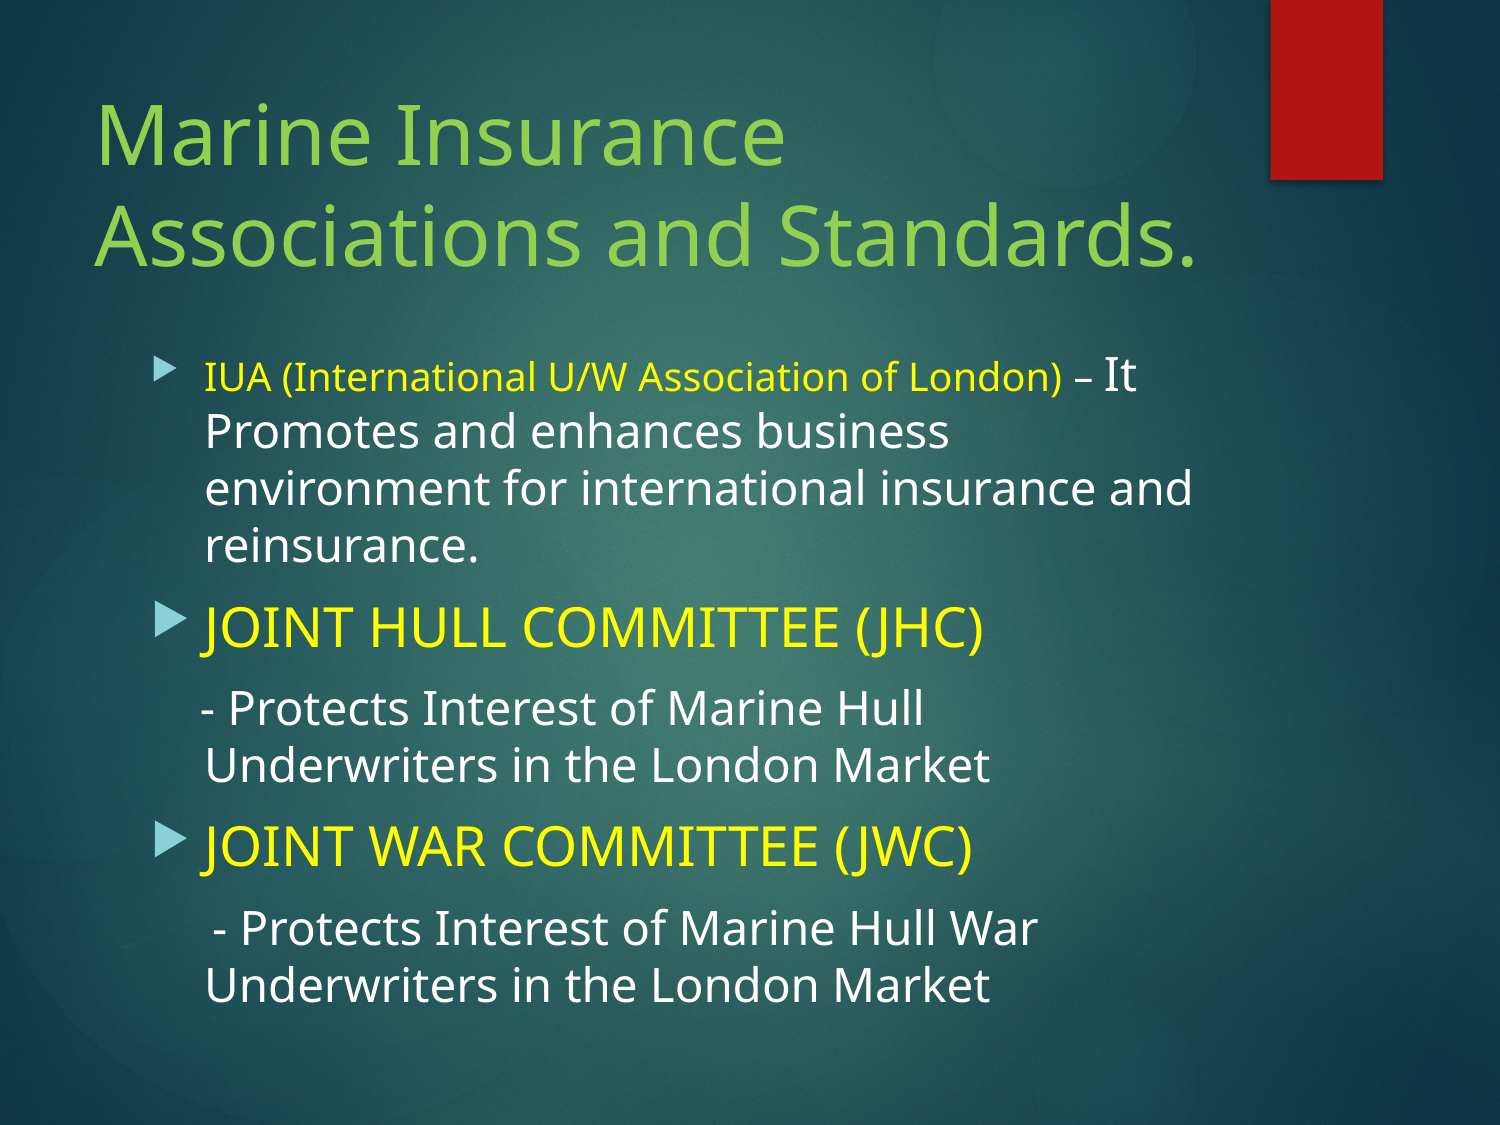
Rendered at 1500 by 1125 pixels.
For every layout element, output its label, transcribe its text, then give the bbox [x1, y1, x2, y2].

list IUA (International U/W Association of London) – It Promotes and enhances business environment for international insurance and reinsurance. JOINT HULL COMMITTEE (JHC) - Protects Interest of Marine Hull Underwriters in the London Market JOINT WAR COMMITTEE (JWC) - Protects Interest of Marine Hull War Underwriters in the London Market [135, 336, 1237, 1025]
title Marine Insurance Associations and Standards. [79, 74, 1237, 304]
